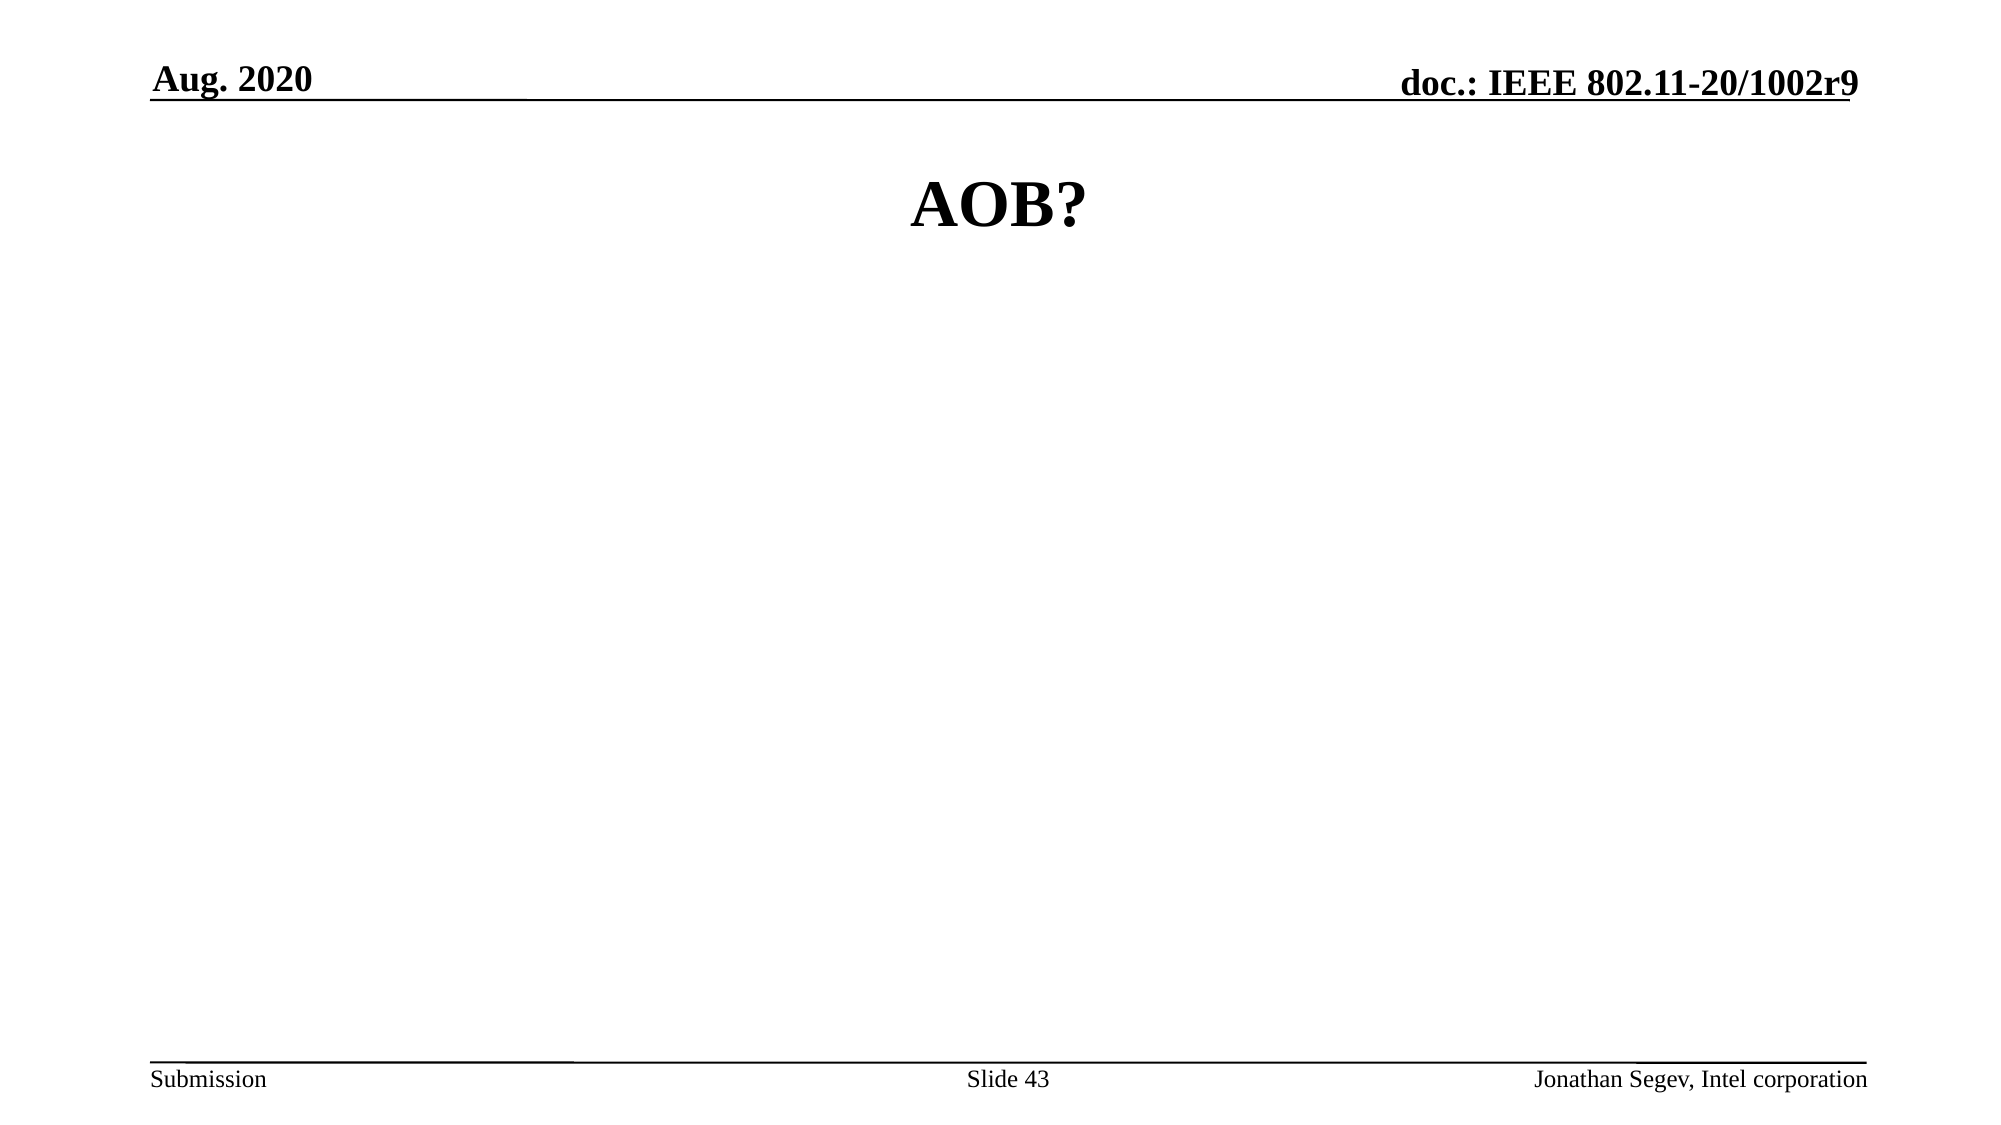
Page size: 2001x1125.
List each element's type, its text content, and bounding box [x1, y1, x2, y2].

footer Jonathan Segev, Intel corporation [1171, 1061, 1869, 1093]
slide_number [152, 54, 563, 100]
slide_number Slide 43 [950, 1061, 1067, 1123]
title AOB? [149, 112, 1850, 288]
